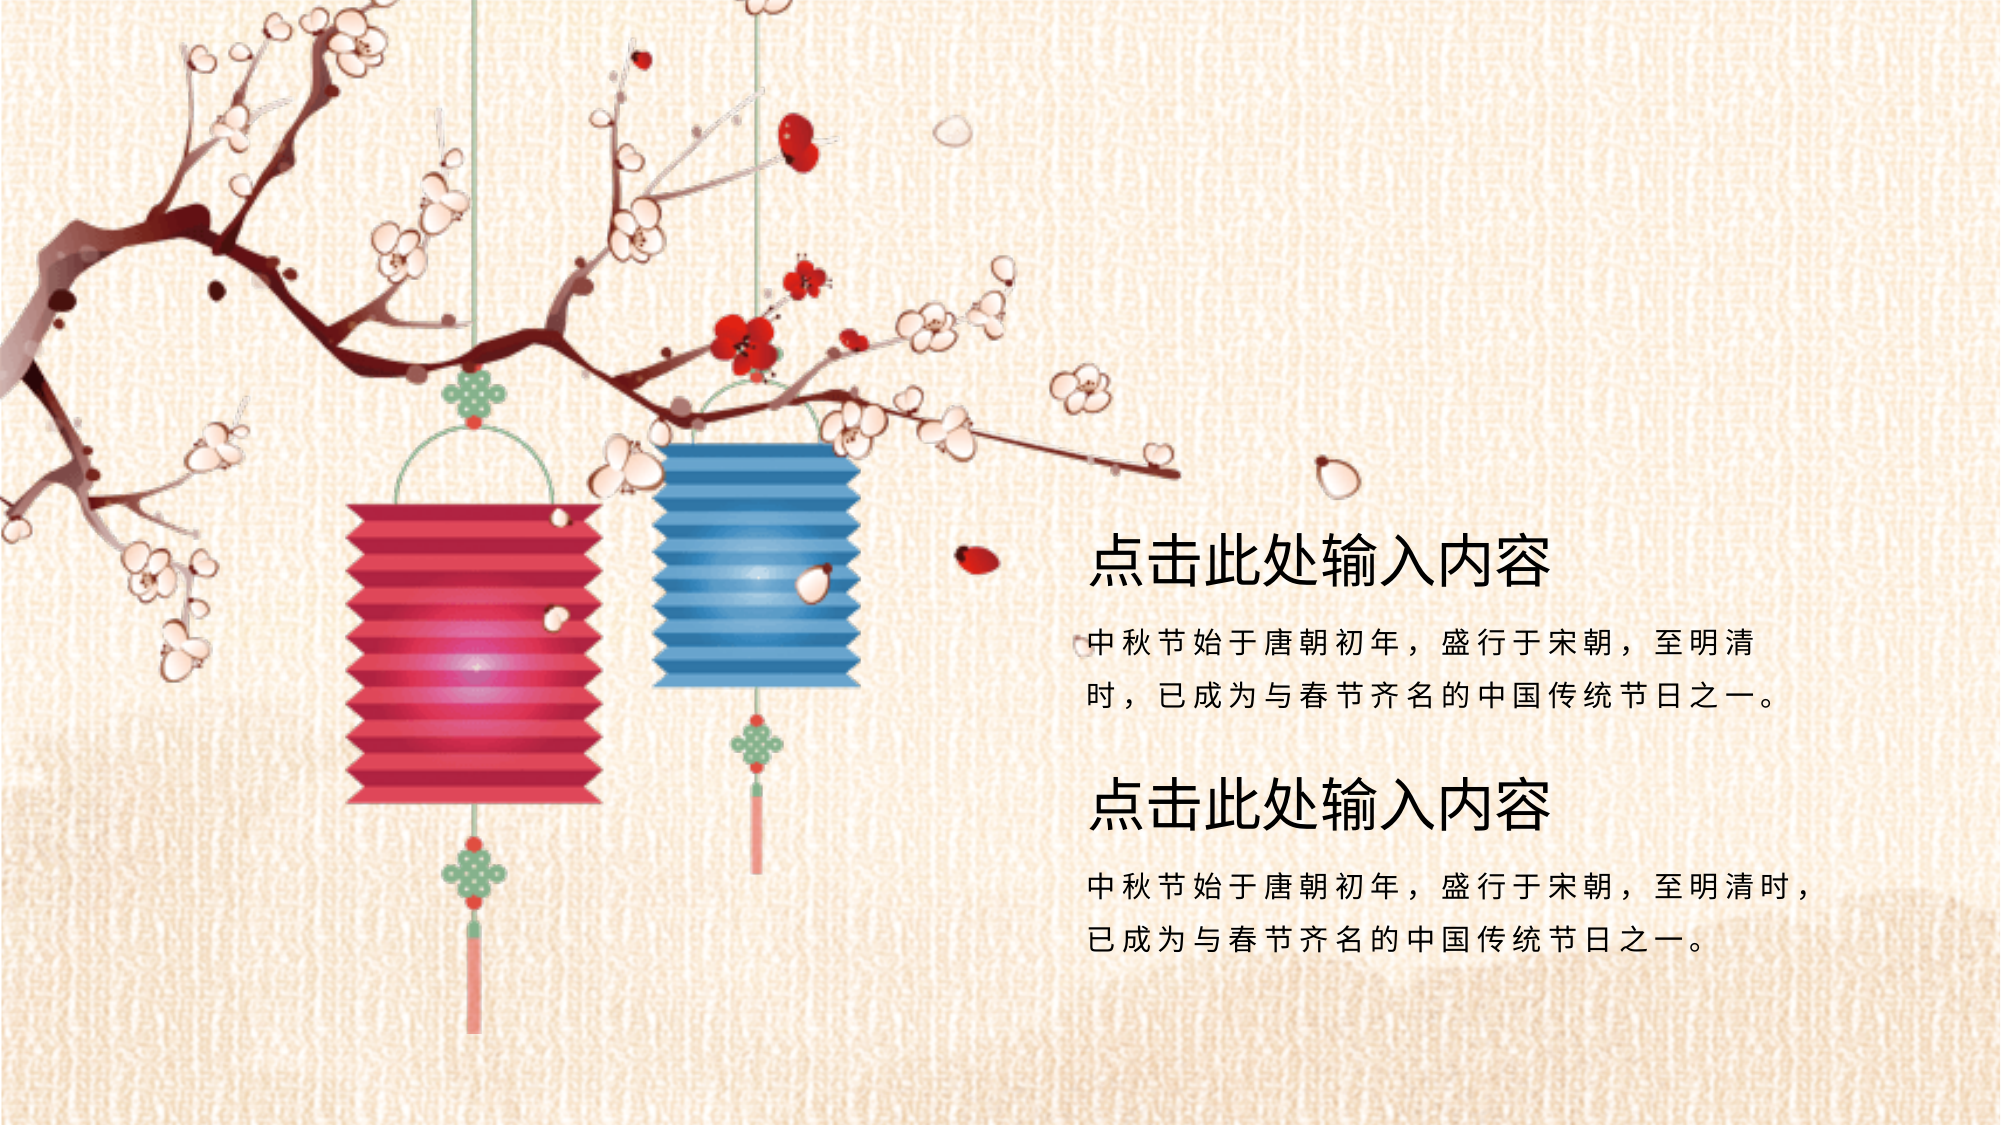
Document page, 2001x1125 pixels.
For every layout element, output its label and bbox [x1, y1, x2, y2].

picture [0, 0, 2001, 1125]
text_box [1072, 516, 1847, 965]
